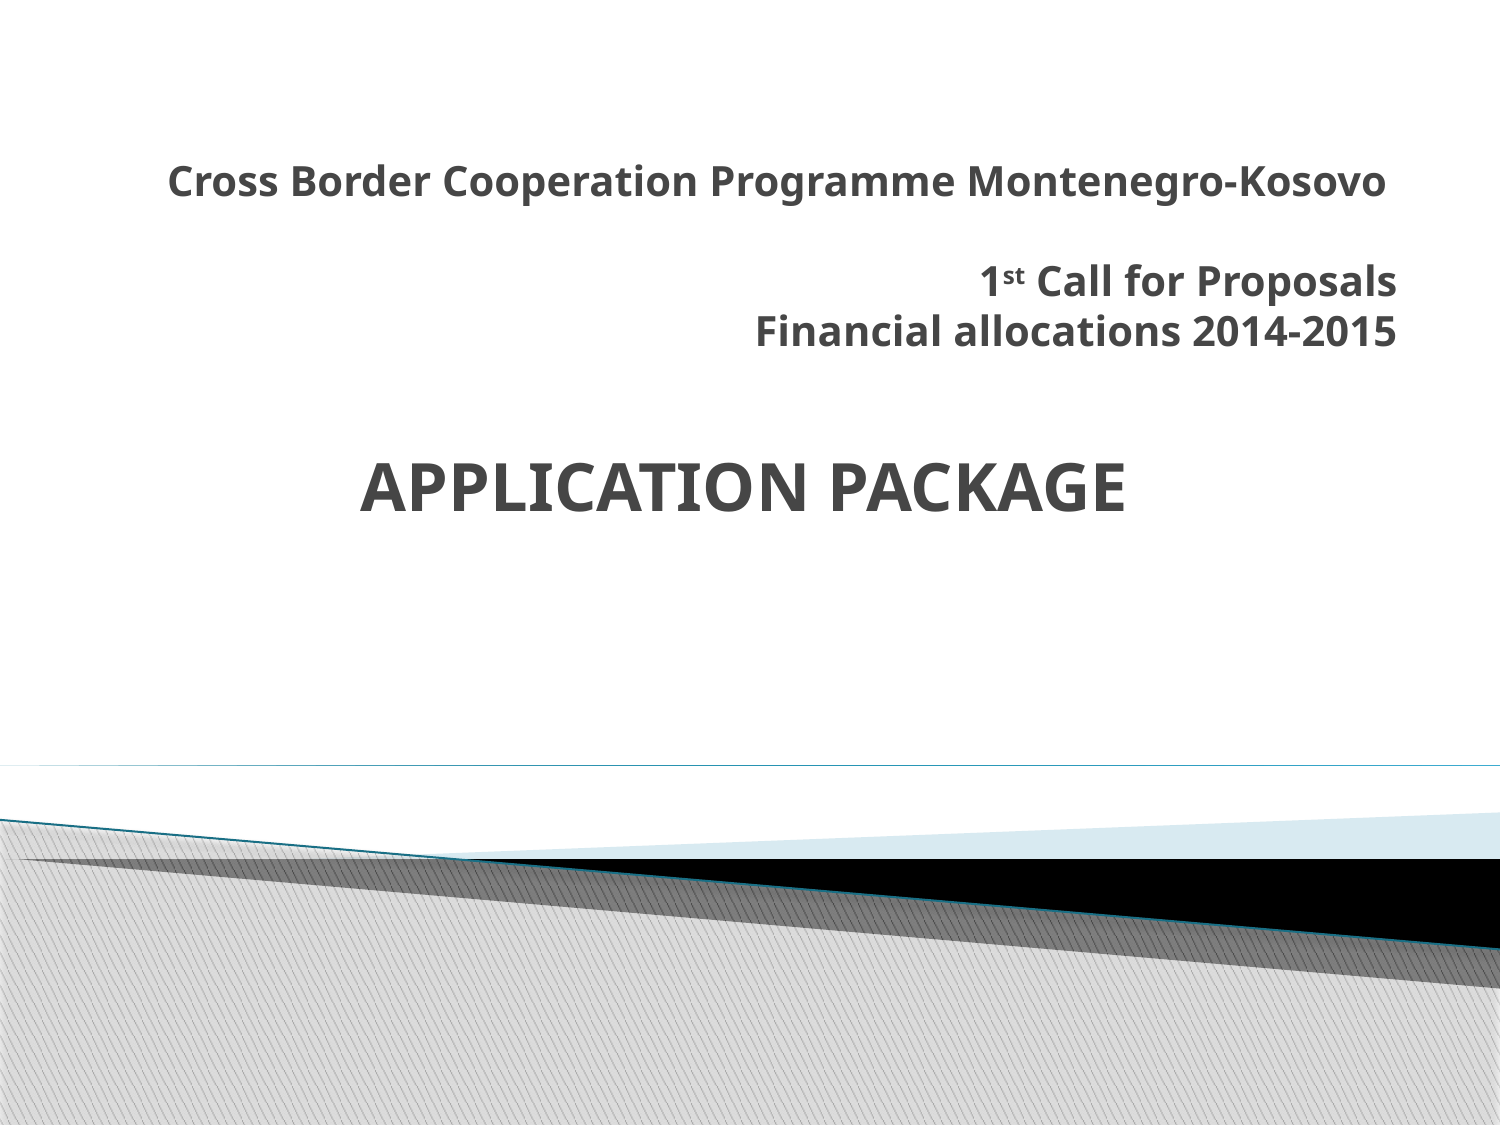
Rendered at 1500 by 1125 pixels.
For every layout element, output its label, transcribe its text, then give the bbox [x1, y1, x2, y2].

subtitle APPLICATION PACKAGE [112, 437, 1388, 813]
picture [5, 859, 1500, 989]
title Cross Border Cooperation Programme Montenegro-Kosovo 1st Call for Proposals Financial allocations 2014-2015 [137, 87, 1413, 363]
